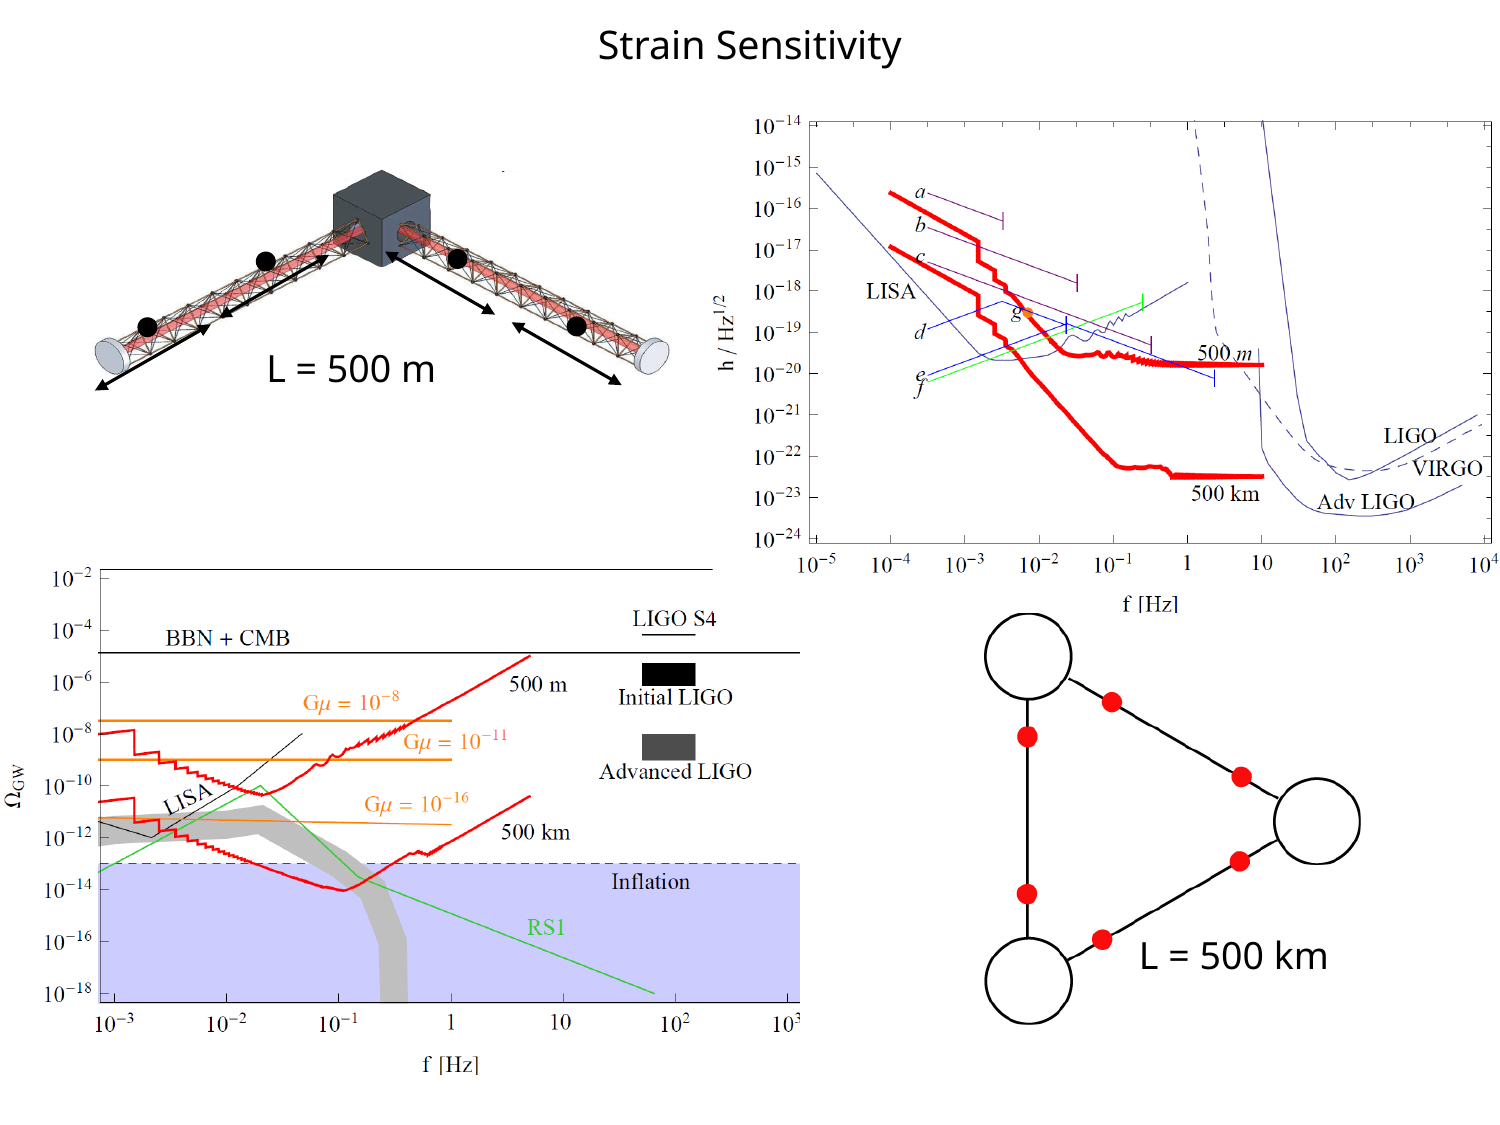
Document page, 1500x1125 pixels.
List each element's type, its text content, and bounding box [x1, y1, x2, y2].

picture [0, 112, 1500, 1076]
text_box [37, 137, 688, 407]
title Strain Sensitivity [112, 12, 1388, 75]
